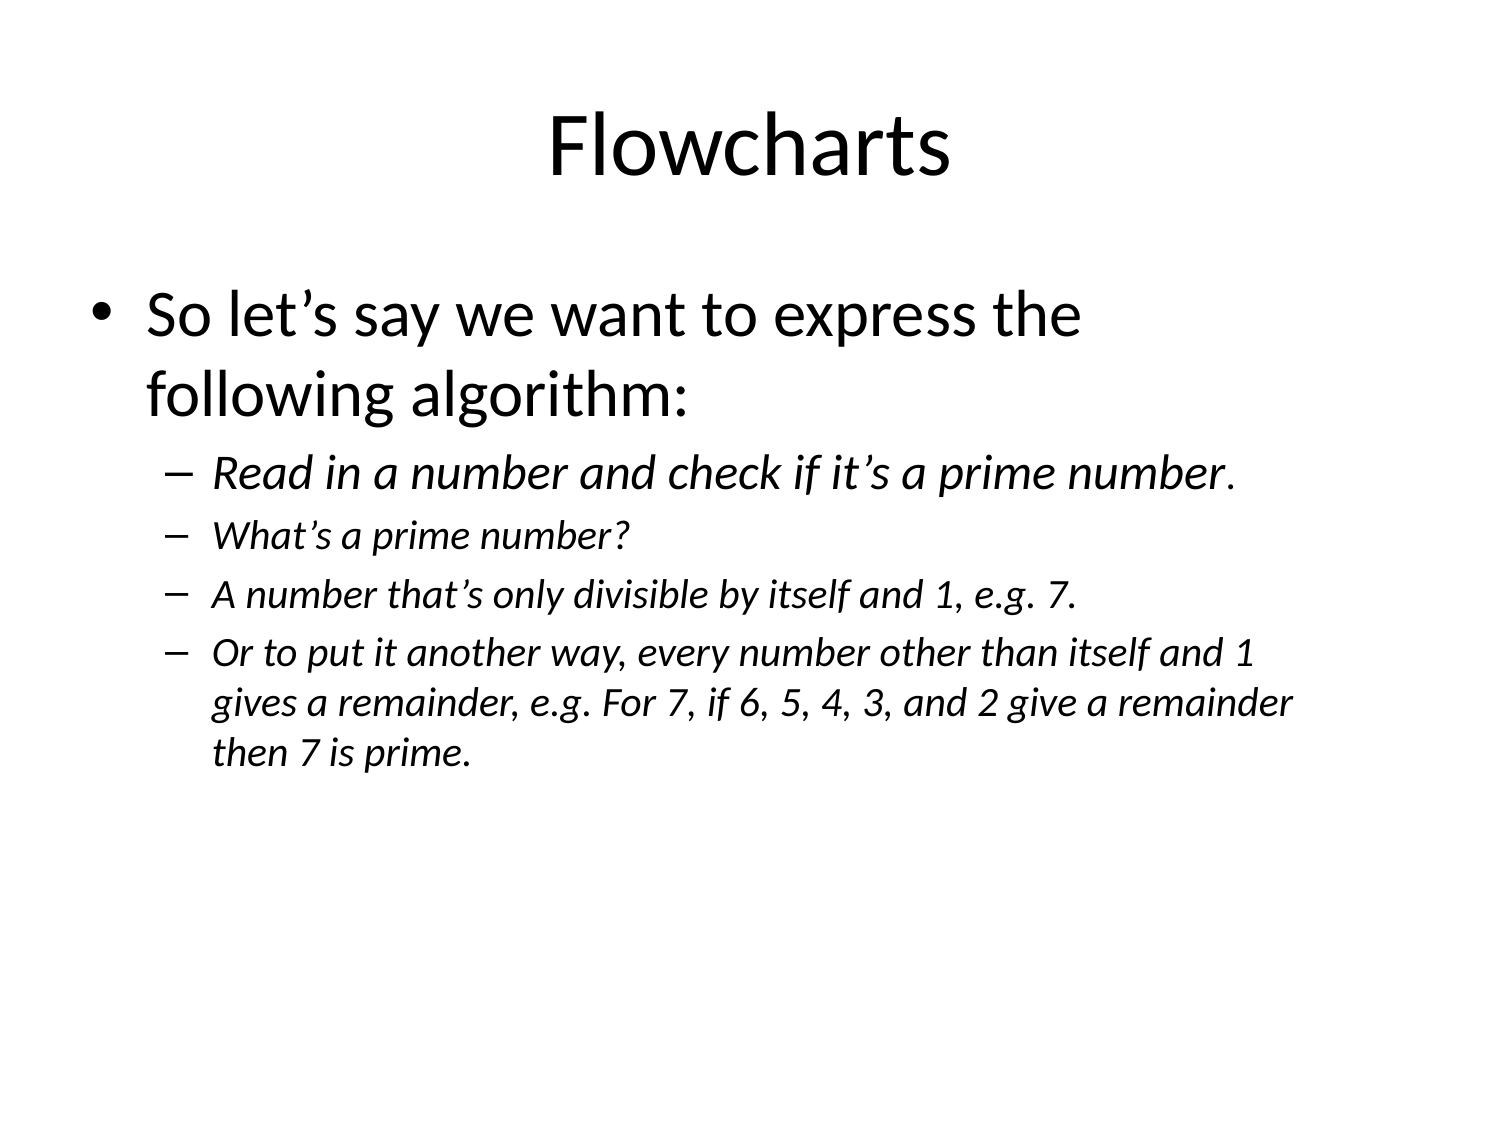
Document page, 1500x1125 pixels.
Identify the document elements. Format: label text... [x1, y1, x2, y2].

list So let’s say we want to express the following algorithm: Read in a number and check if it’s a prime number. What’s a prime number? A number that’s only divisible by itself and 1, e.g. 7. Or to put it another way, every number other than itself and 1 gives a remainder, e.g. For 7, if 6, 5, 4, 3, and 2 give a remainder then 7 is prime. [75, 262, 1317, 1005]
title Flowcharts [75, 45, 1425, 233]
